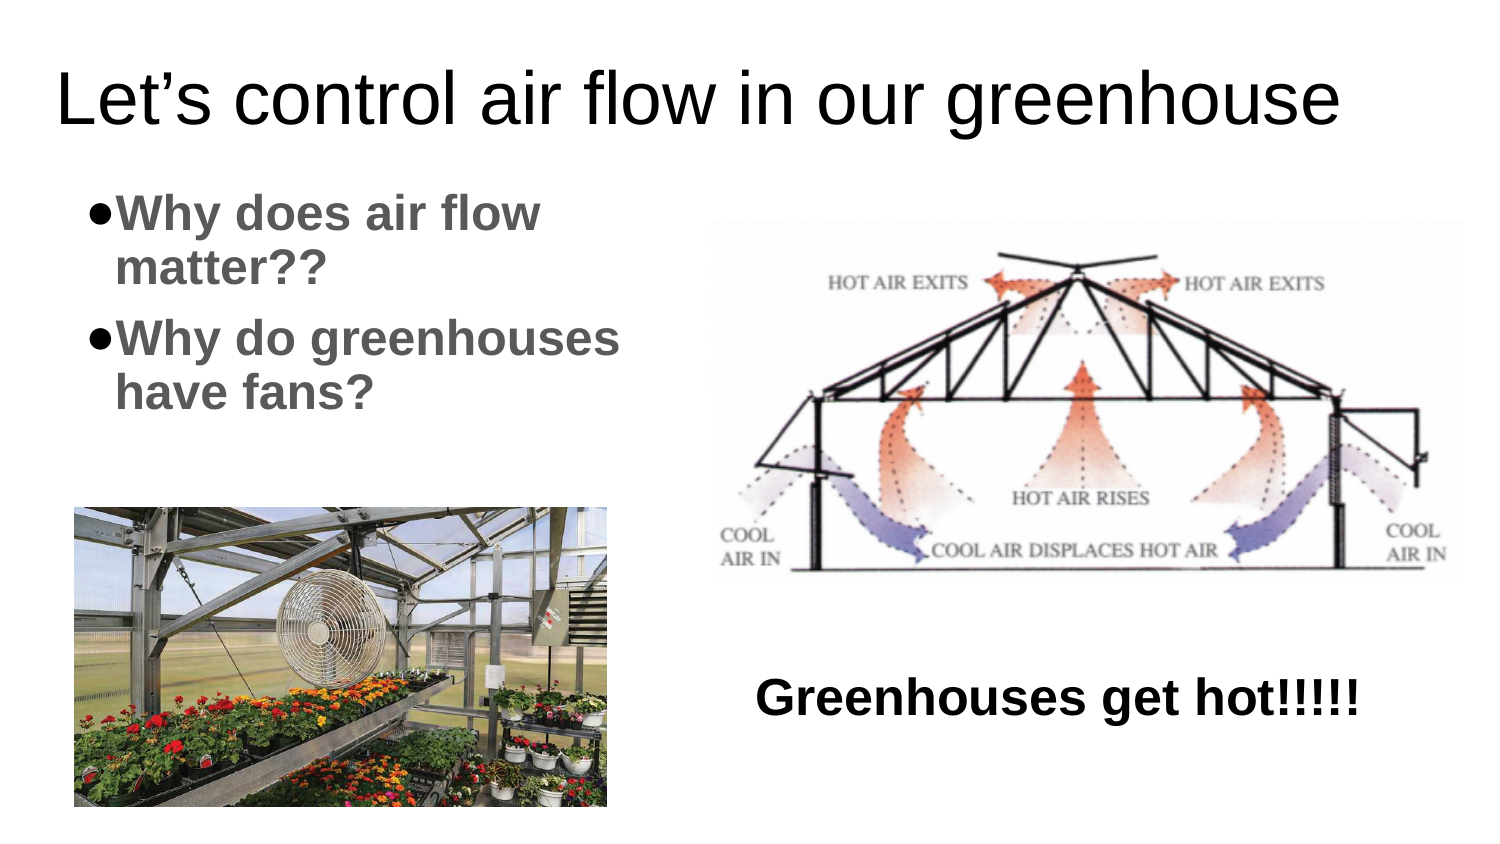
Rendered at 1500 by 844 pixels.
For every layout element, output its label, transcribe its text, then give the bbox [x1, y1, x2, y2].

list Why does air flow matter?? Why do greenhouses have fans? [74, 181, 698, 707]
picture [74, 507, 607, 808]
picture [710, 220, 1464, 579]
text_box Greenhouses get hot!!!!! [740, 648, 1464, 741]
title Let’s control air flow in our greenhouse [44, 18, 1397, 182]
